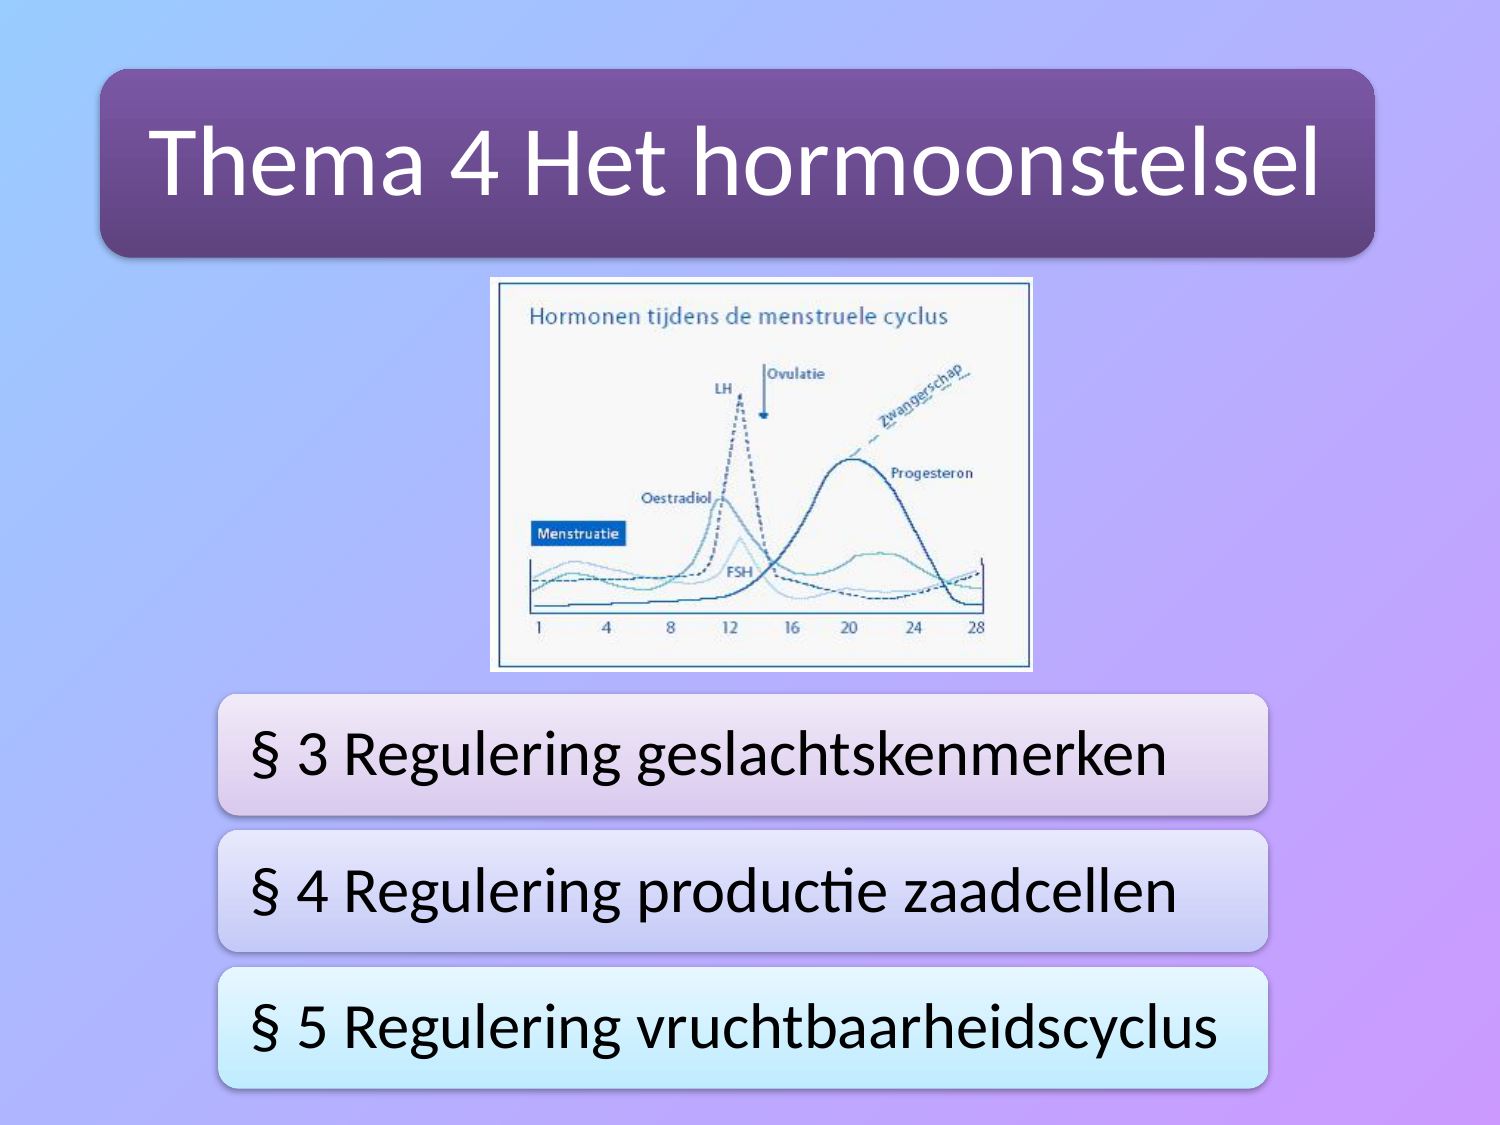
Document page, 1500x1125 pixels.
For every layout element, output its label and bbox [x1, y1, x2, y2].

text_box [100, 42, 1376, 285]
picture [489, 277, 1034, 672]
text_box [218, 692, 1269, 1091]
